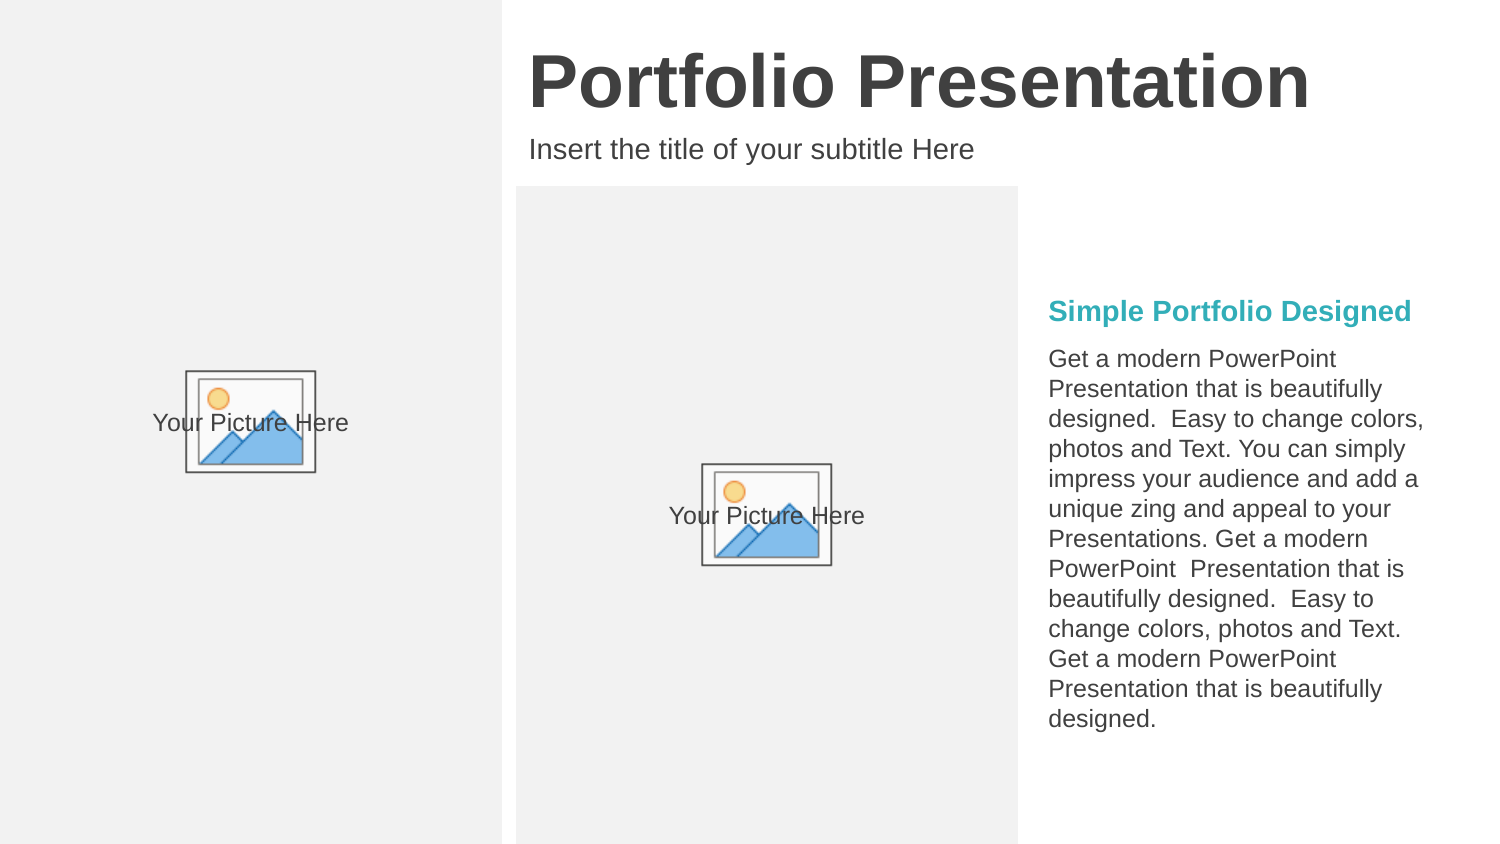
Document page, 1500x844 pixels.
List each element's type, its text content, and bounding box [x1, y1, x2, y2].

picture [515, 185, 1019, 844]
text_box Simple Portfolio Designed [1033, 284, 1447, 332]
text_box Get a modern PowerPoint Presentation that is beautifully designed. Easy to change colors, photos and Text. You can simply impress your audience and add a unique zing and appeal to your Presentations. Get a modern PowerPoint Presentation that is beautifully designed. Easy to change colors, photos and Text. Get a modern PowerPoint Presentation that is beautifully designed. [1033, 335, 1447, 740]
list Portfolio Presentation [513, 29, 1500, 124]
list Insert the title of your subtitle Here [513, 124, 1500, 172]
picture [0, 0, 503, 844]
